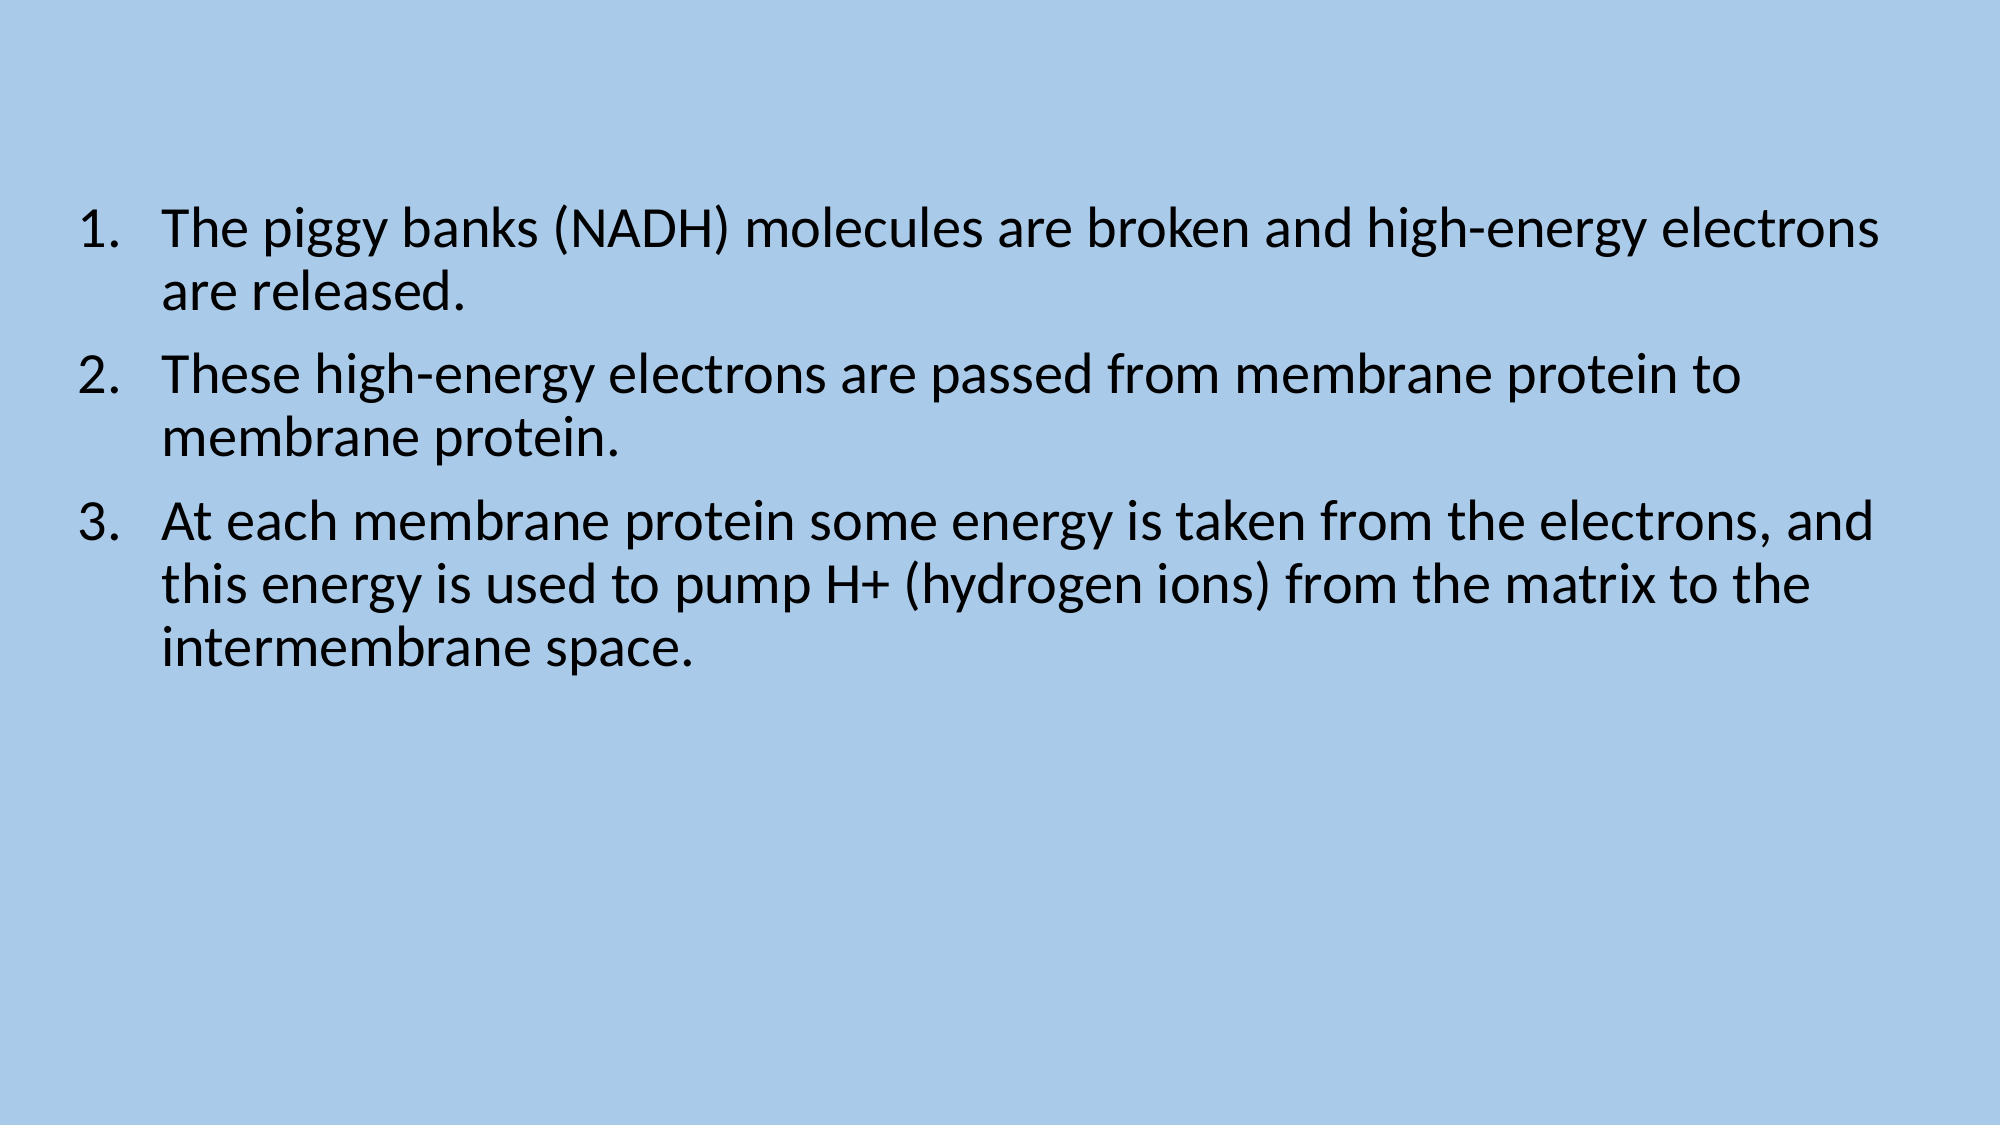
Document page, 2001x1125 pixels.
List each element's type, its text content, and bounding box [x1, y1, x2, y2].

list The piggy banks (NADH) molecules are broken and high-energy electrons are released. These high-energy electrons are passed from membrane protein to membrane protein. At each membrane protein some energy is taken from the electrons, and this energy is used to pump H+ (hydrogen ions) from the matrix to the intermembrane space. [62, 189, 1953, 1005]
